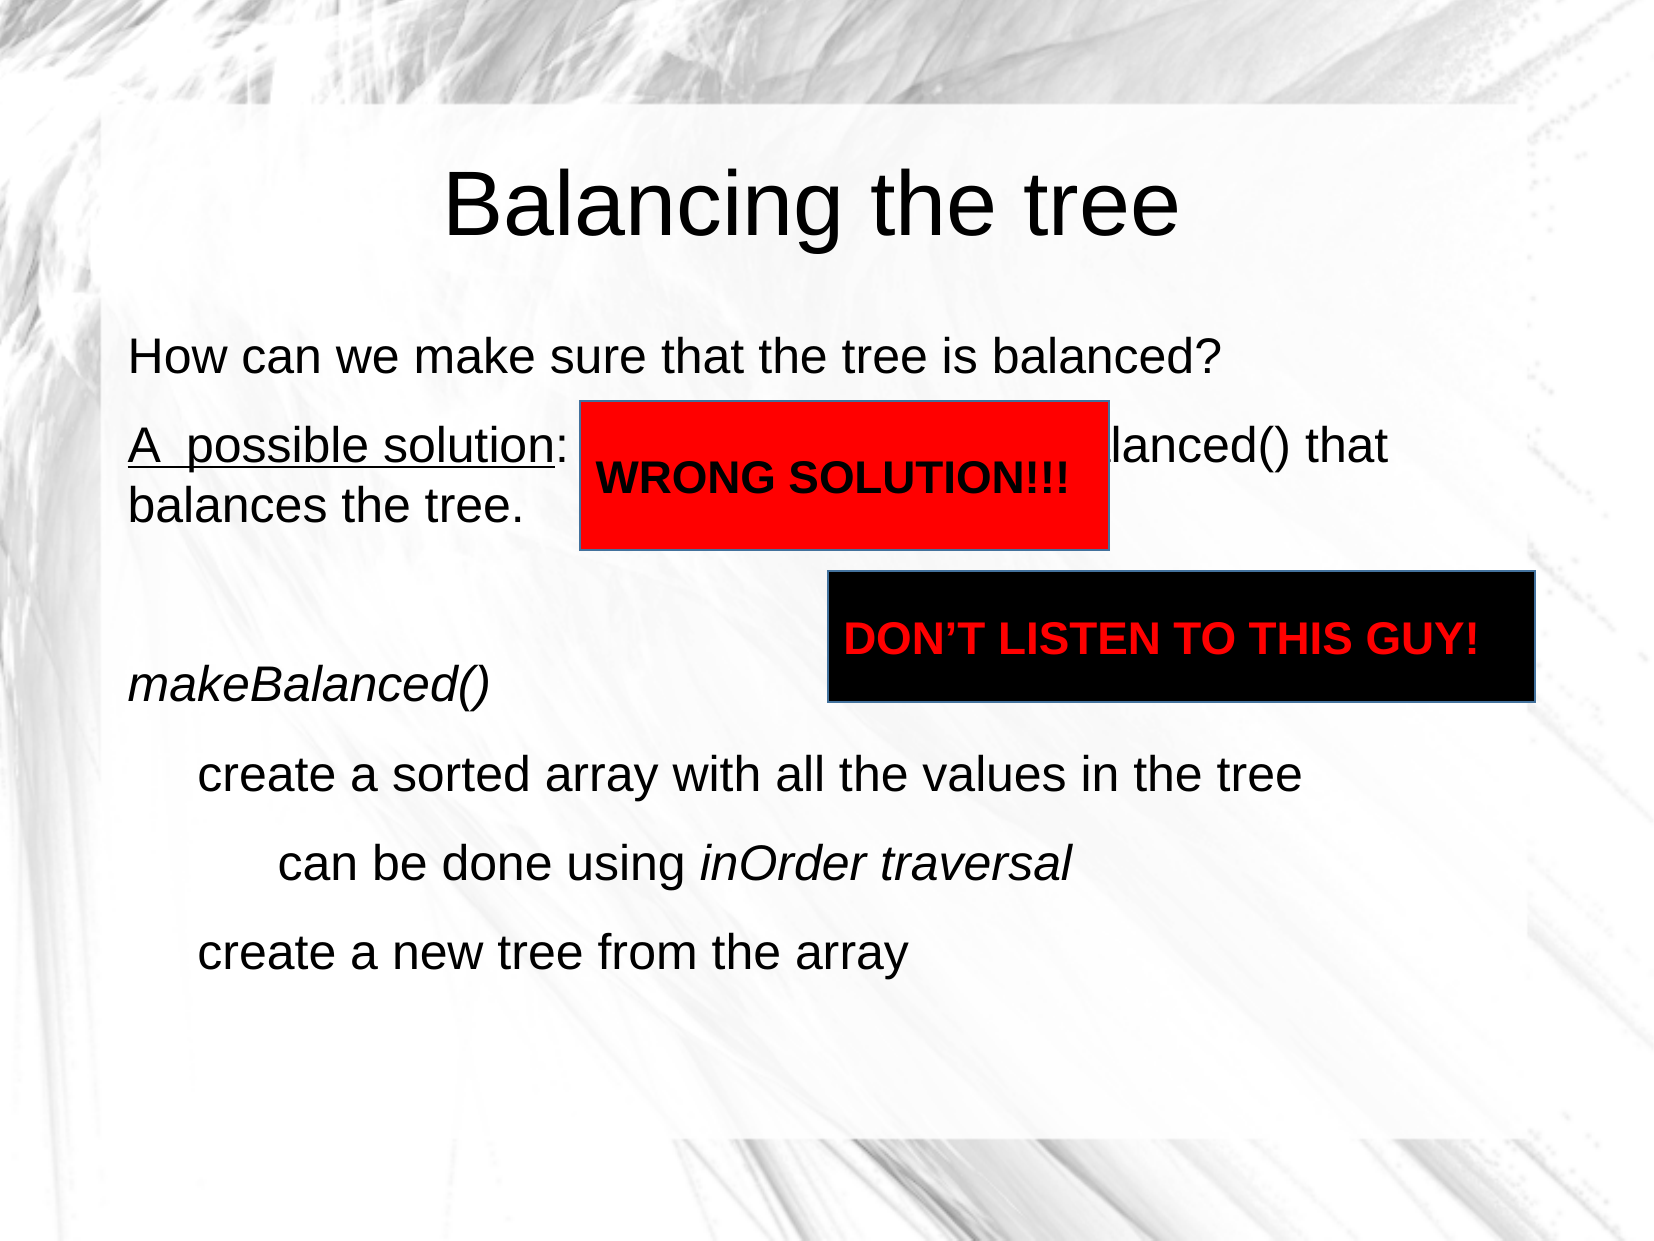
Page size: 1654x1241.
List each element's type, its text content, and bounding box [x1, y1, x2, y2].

list How can we make sure that the tree is balanced? A possible solution: have a method makeBalanced() that balances the tree. makeBalanced() create a sorted array with all the values in the tree can be done using inOrder traversal create a new tree from the array [118, 319, 1571, 1109]
title Balancing the tree [118, 93, 1506, 299]
picture [0, 0, 1654, 1241]
text_box DON’T LISTEN TO THIS GUY! [828, 571, 1536, 702]
text_box WRONG SOLUTION!!! [580, 400, 1109, 551]
